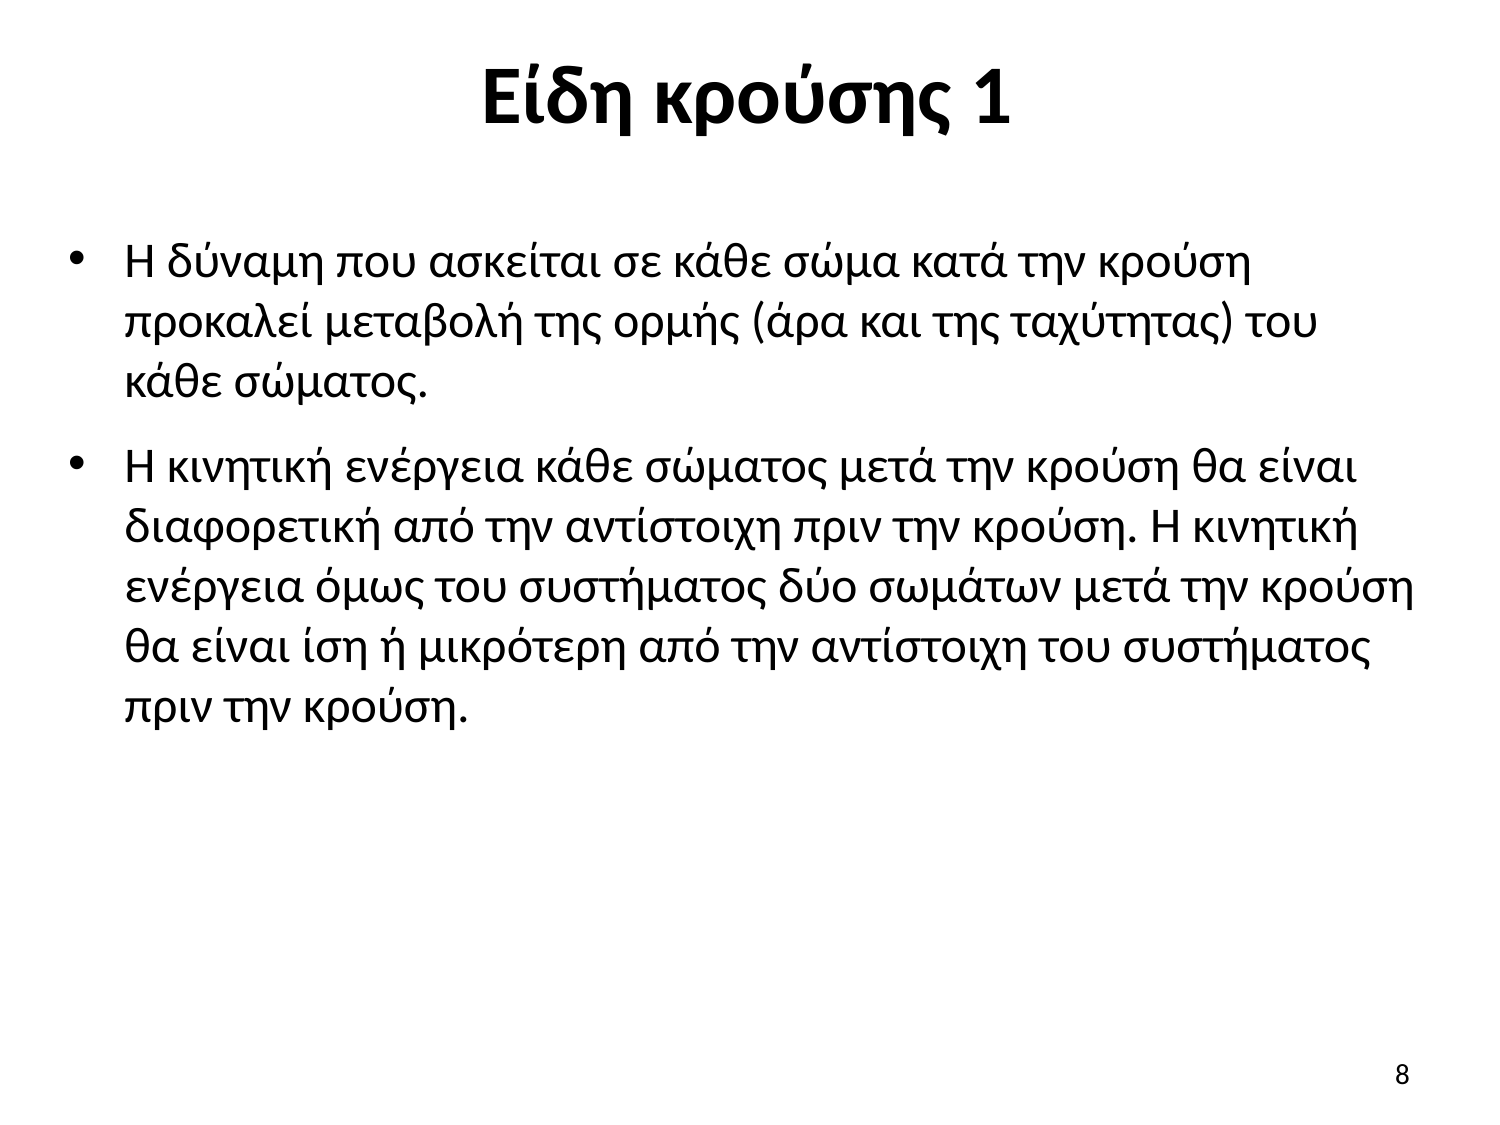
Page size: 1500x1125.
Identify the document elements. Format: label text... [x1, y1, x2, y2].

title Είδη κρούσης 1 [41, 54, 1453, 126]
slide_number 8 [1074, 1042, 1425, 1103]
list Η δύναμη που ασκείται σε κάθε σώμα κατά την κρούση προκαλεί μεταβολή της ορμής (άρα και της ταχύτητας) του κάθε σώματος. Η κινητική ενέργεια κάθε σώματος μετά την κρούση θα είναι διαφορετική από την αντίστοιχη πριν την κρούση. Η κινητική ενέργεια όμως του συστήματος δύο σωμάτων μετά την κρούση θα είναι ίση ή μικρότερη από την αντίστοιχη του συστήματος πριν την κρούση. [53, 219, 1436, 1047]
